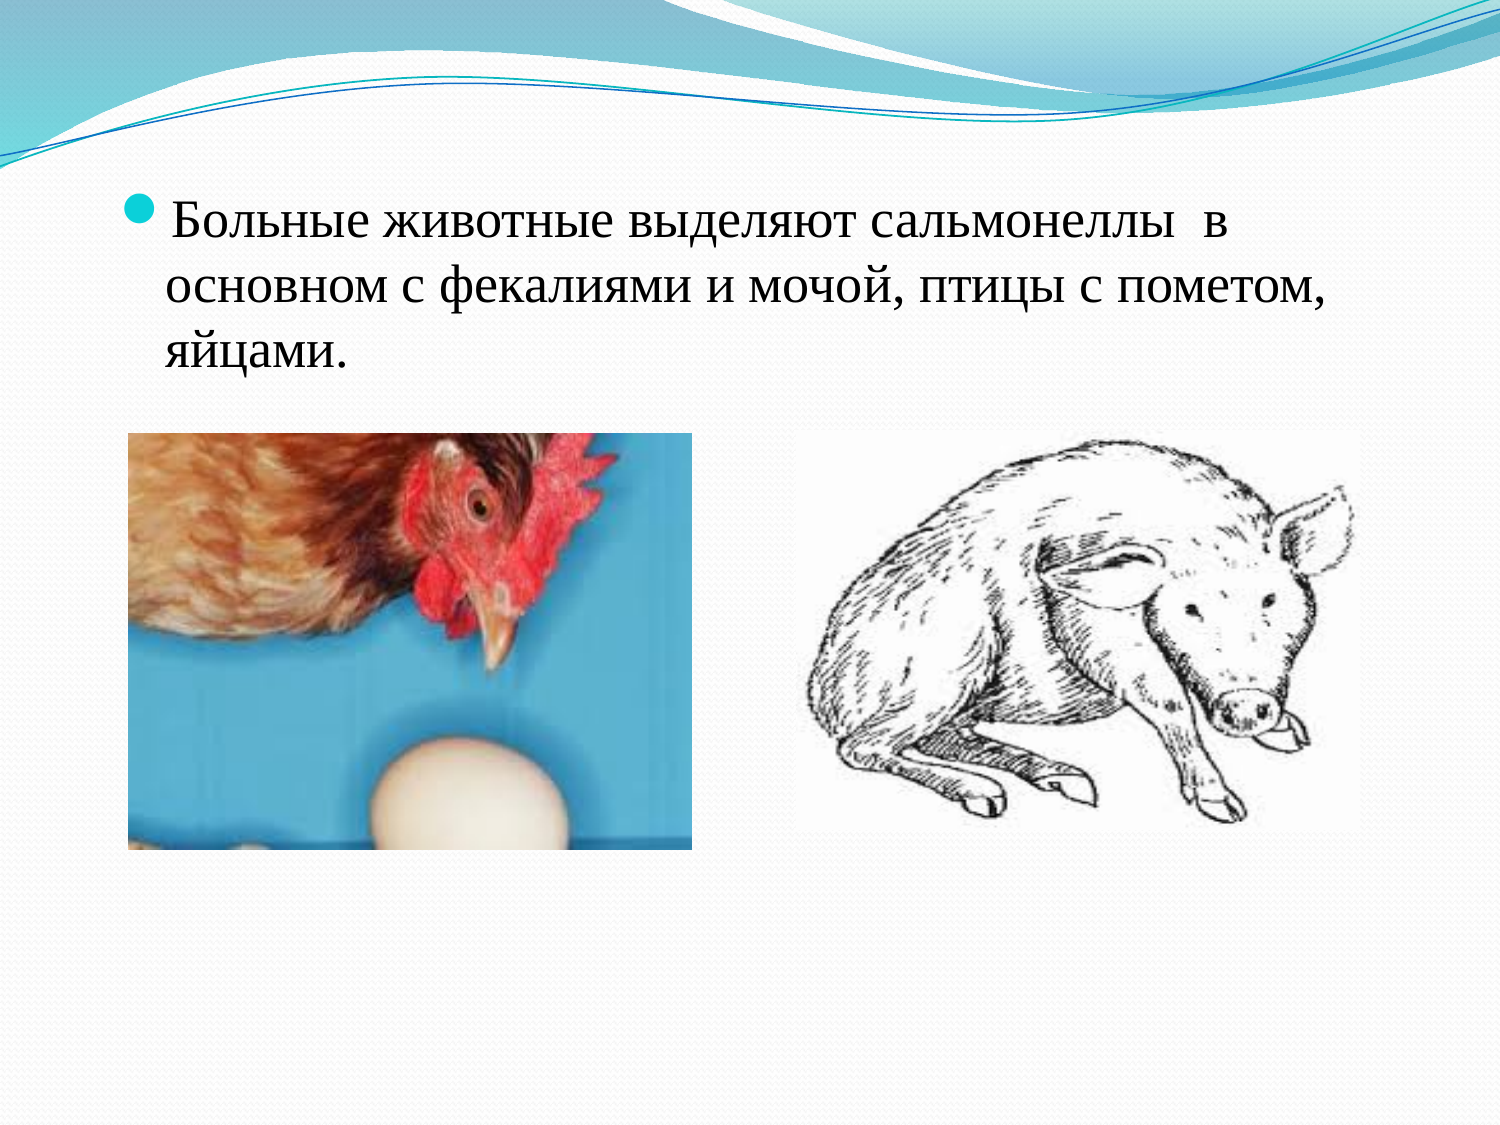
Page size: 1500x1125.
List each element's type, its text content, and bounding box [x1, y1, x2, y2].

list Больные животные выделяют сальмонеллы в основном с фекалиями и мочой, птицы с пометом, яйцами. [105, 175, 1425, 1038]
picture [796, 430, 1360, 830]
picture [128, 433, 692, 850]
